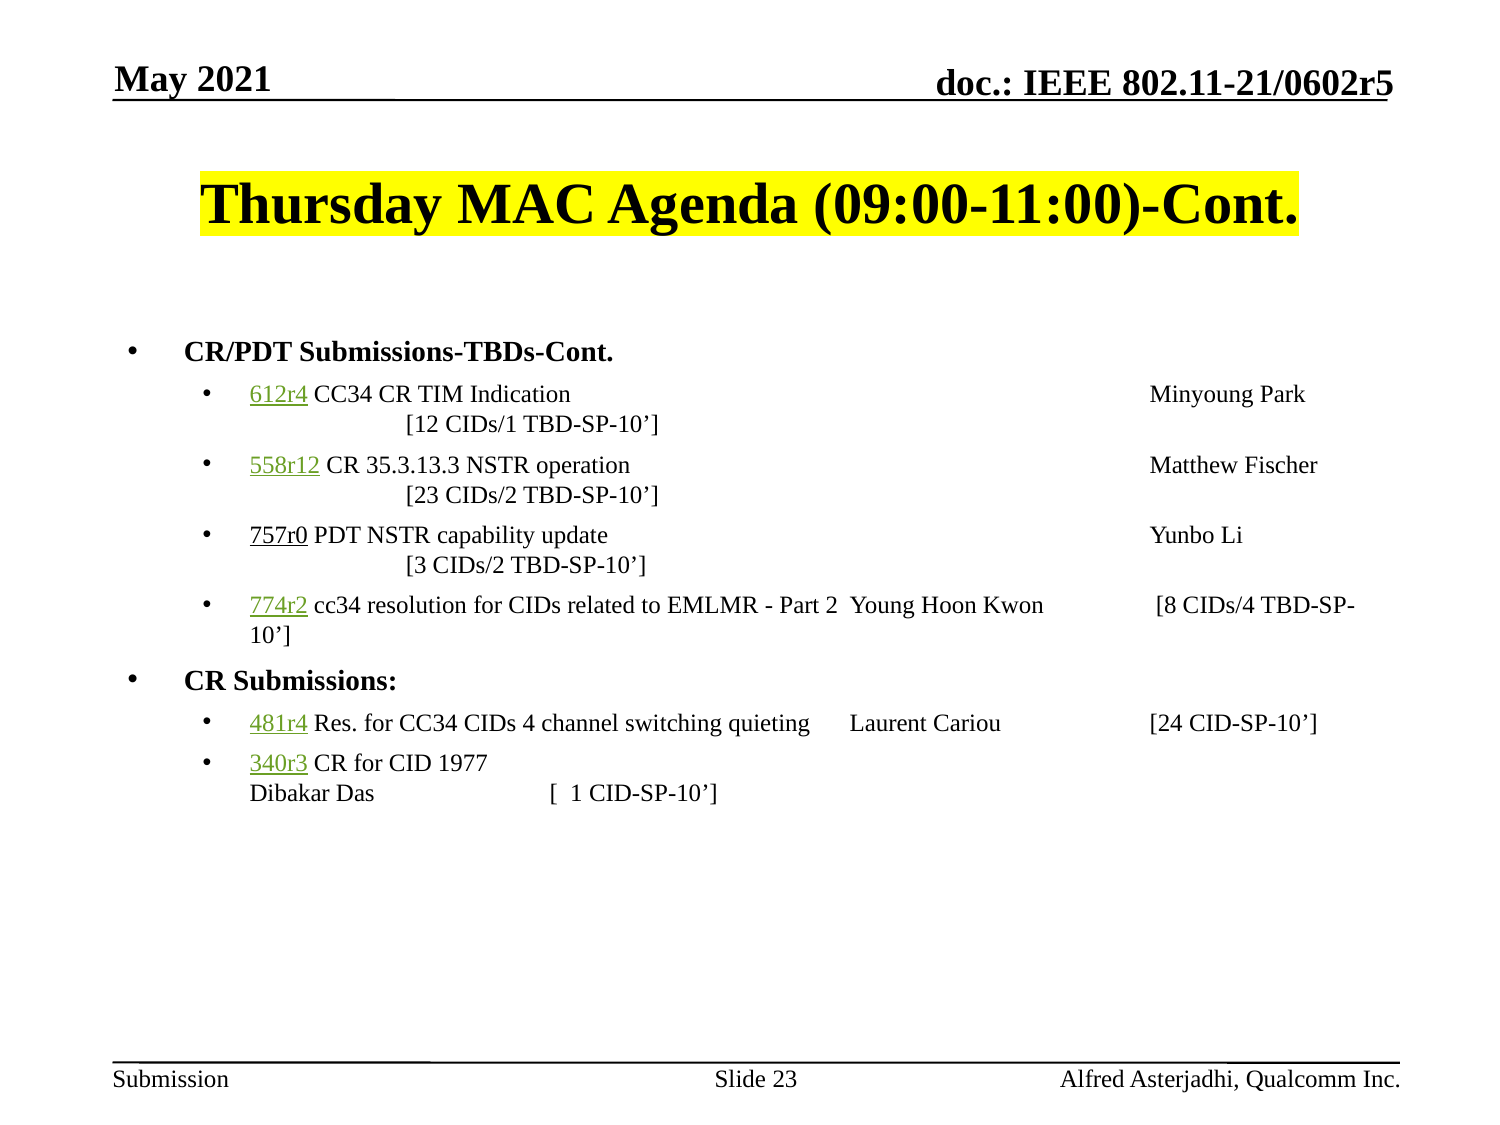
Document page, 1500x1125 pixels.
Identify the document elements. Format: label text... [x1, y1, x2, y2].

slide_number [114, 54, 423, 100]
list CR/PDT Submissions-TBDs-Cont. 612r4 CC34 CR TIM Indication Minyoung Park [12 CIDs/1 TBD-SP-10’] 558r12 CR 35.3.13.3 NSTR operation Matthew Fischer [23 CIDs/2 TBD-SP-10’] 757r0 PDT NSTR capability update Yunbo Li [3 CIDs/2 TBD-SP-10’] 774r2 cc34 resolution for CIDs related to EMLMR - Part 2 Young Hoon Kwon [8 CIDs/4 TBD-SP-10’] CR Submissions: 481r4 Res. for CC34 CIDs 4 channel switching quieting Laurent Cariou [24 CID-SP-10’] 340r3 CR for CID 1977 Dibakar Das [ 1 CID-SP-10’] [112, 324, 1388, 1063]
slide_number Slide 23 [712, 1061, 800, 1123]
footer Alfred Asterjadhi, Qualcomm Inc. [878, 1061, 1402, 1093]
title Thursday MAC Agenda (09:00-11:00)-Cont. [112, 112, 1388, 288]
